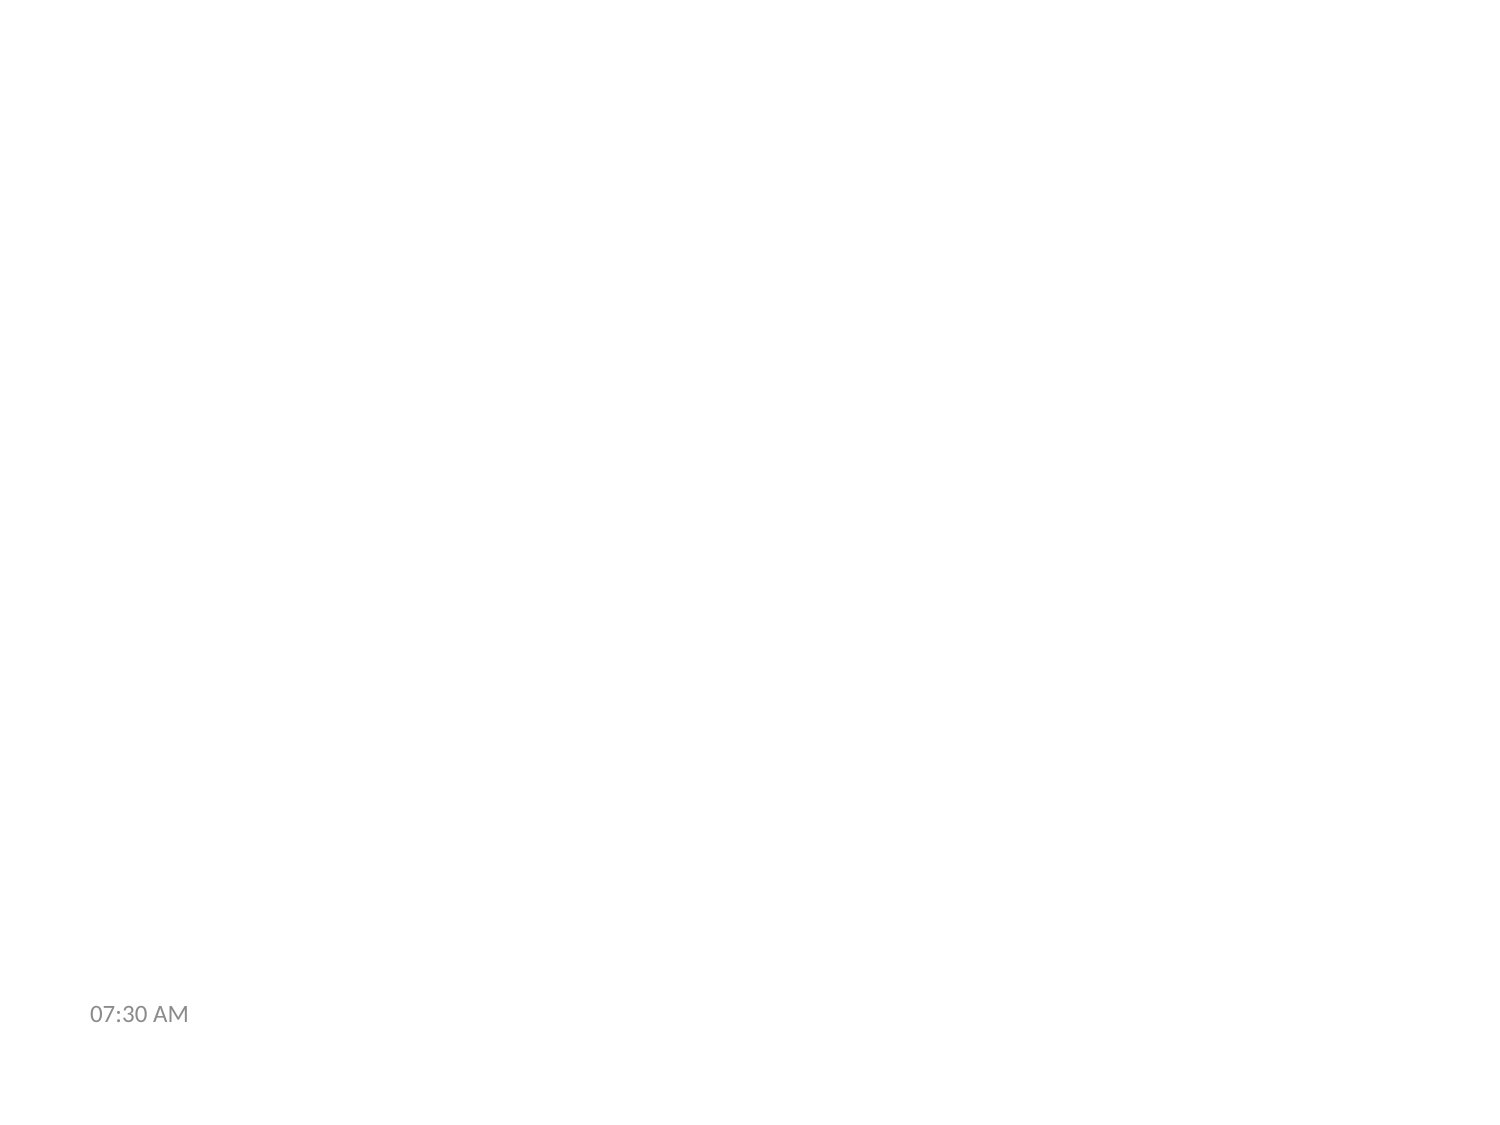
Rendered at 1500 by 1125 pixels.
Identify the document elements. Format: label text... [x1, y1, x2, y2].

text_box 3:35 PM [75, 982, 425, 1043]
